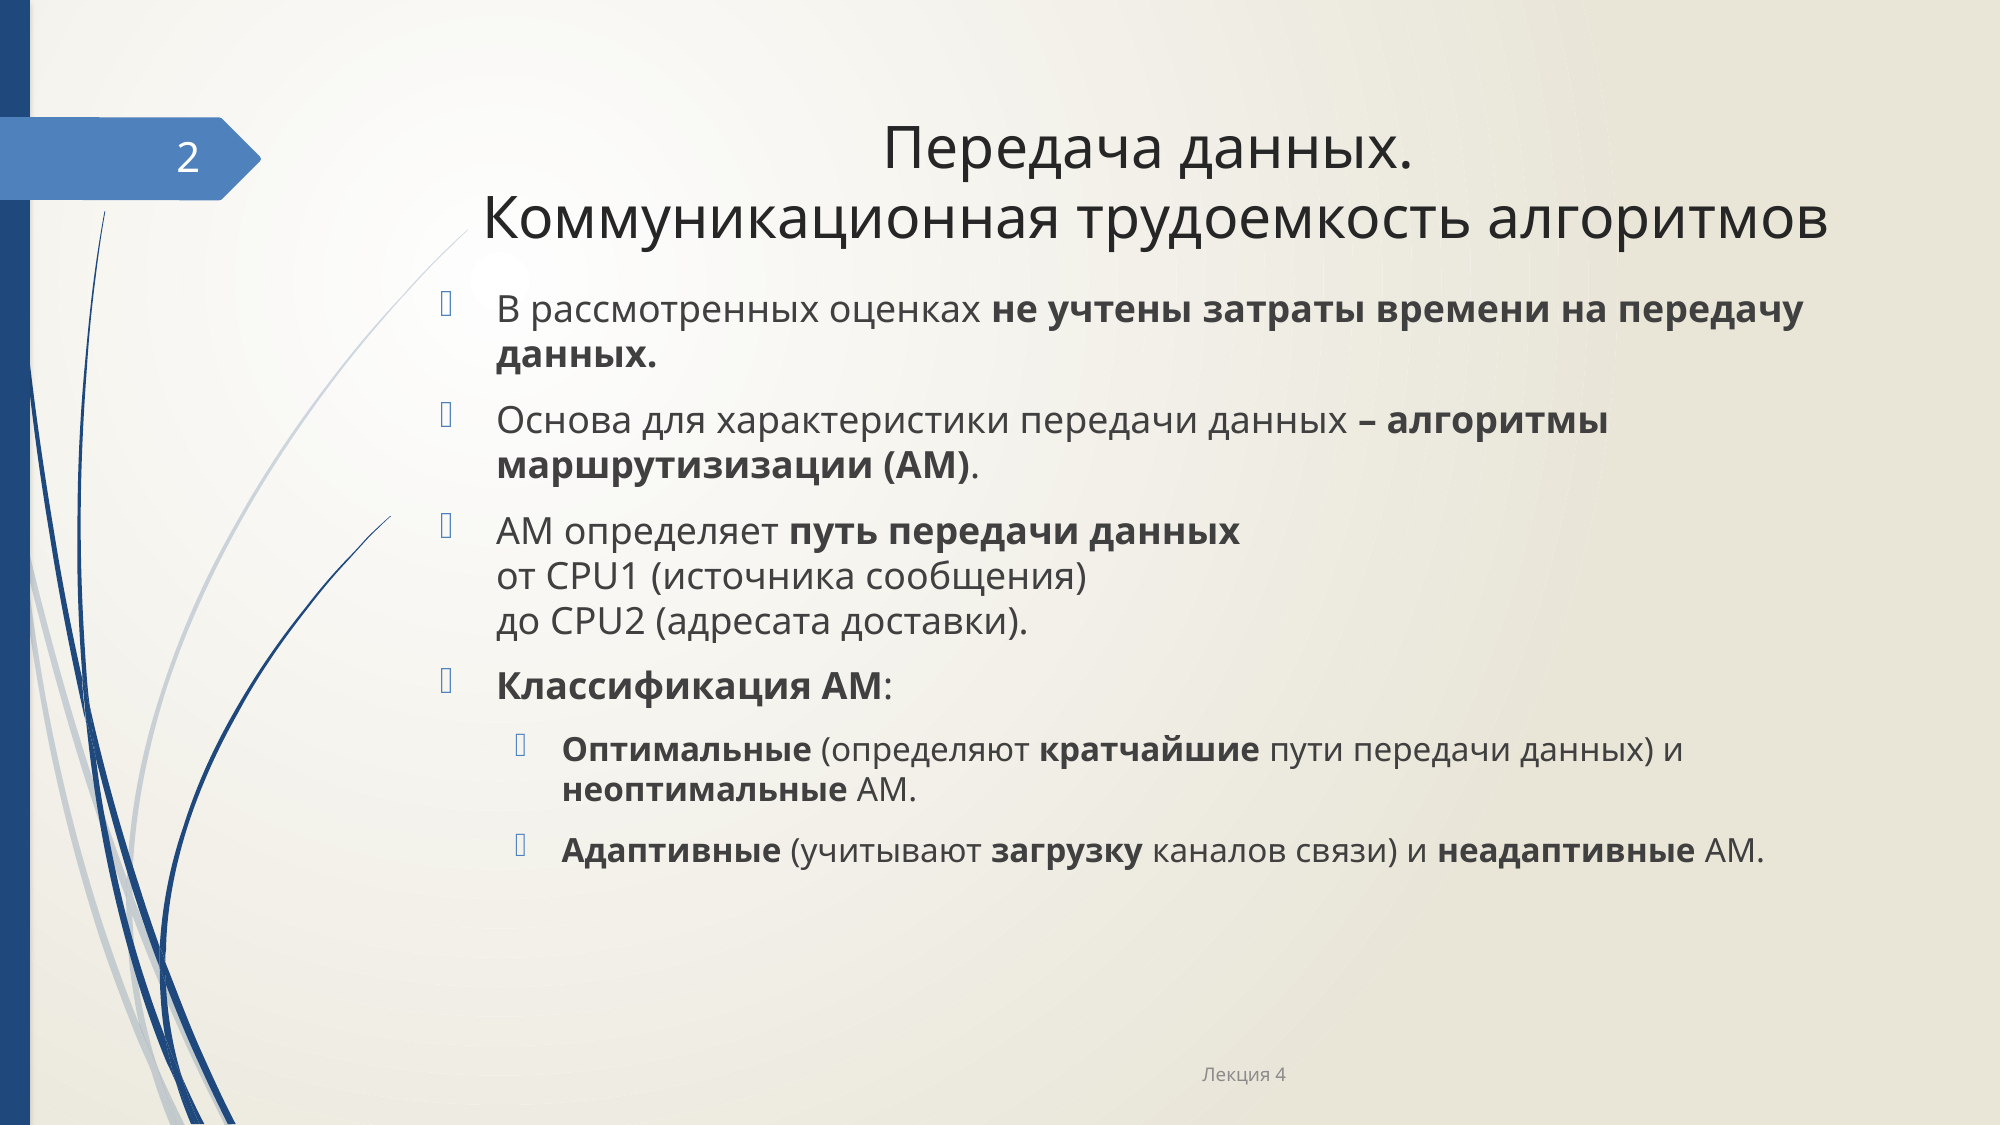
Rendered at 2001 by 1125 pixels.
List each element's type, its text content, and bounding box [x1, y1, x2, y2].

slide_number 2 [87, 129, 216, 190]
title Передача данных. Коммуникационная трудоемкость алгоритмов [425, 102, 1888, 277]
list В рассмотренных оценках не учтены затраты времени на передачу данных. Основа для характеристики передачи данных – алгоритмы маршрутизизации (АМ). АМ определяет путь передачи данных от CPU1 (источника сообщения) до CPU2 (адресата доставки). Классификация АМ: Оптимальные (определяют кратчайшие пути передачи данных) и неоптимальные АМ. Адаптивные (учитывают загрузку каналов связи) и неадаптивные АМ. [424, 277, 1888, 970]
footer Лекция 4 [1187, 1034, 1663, 1113]
